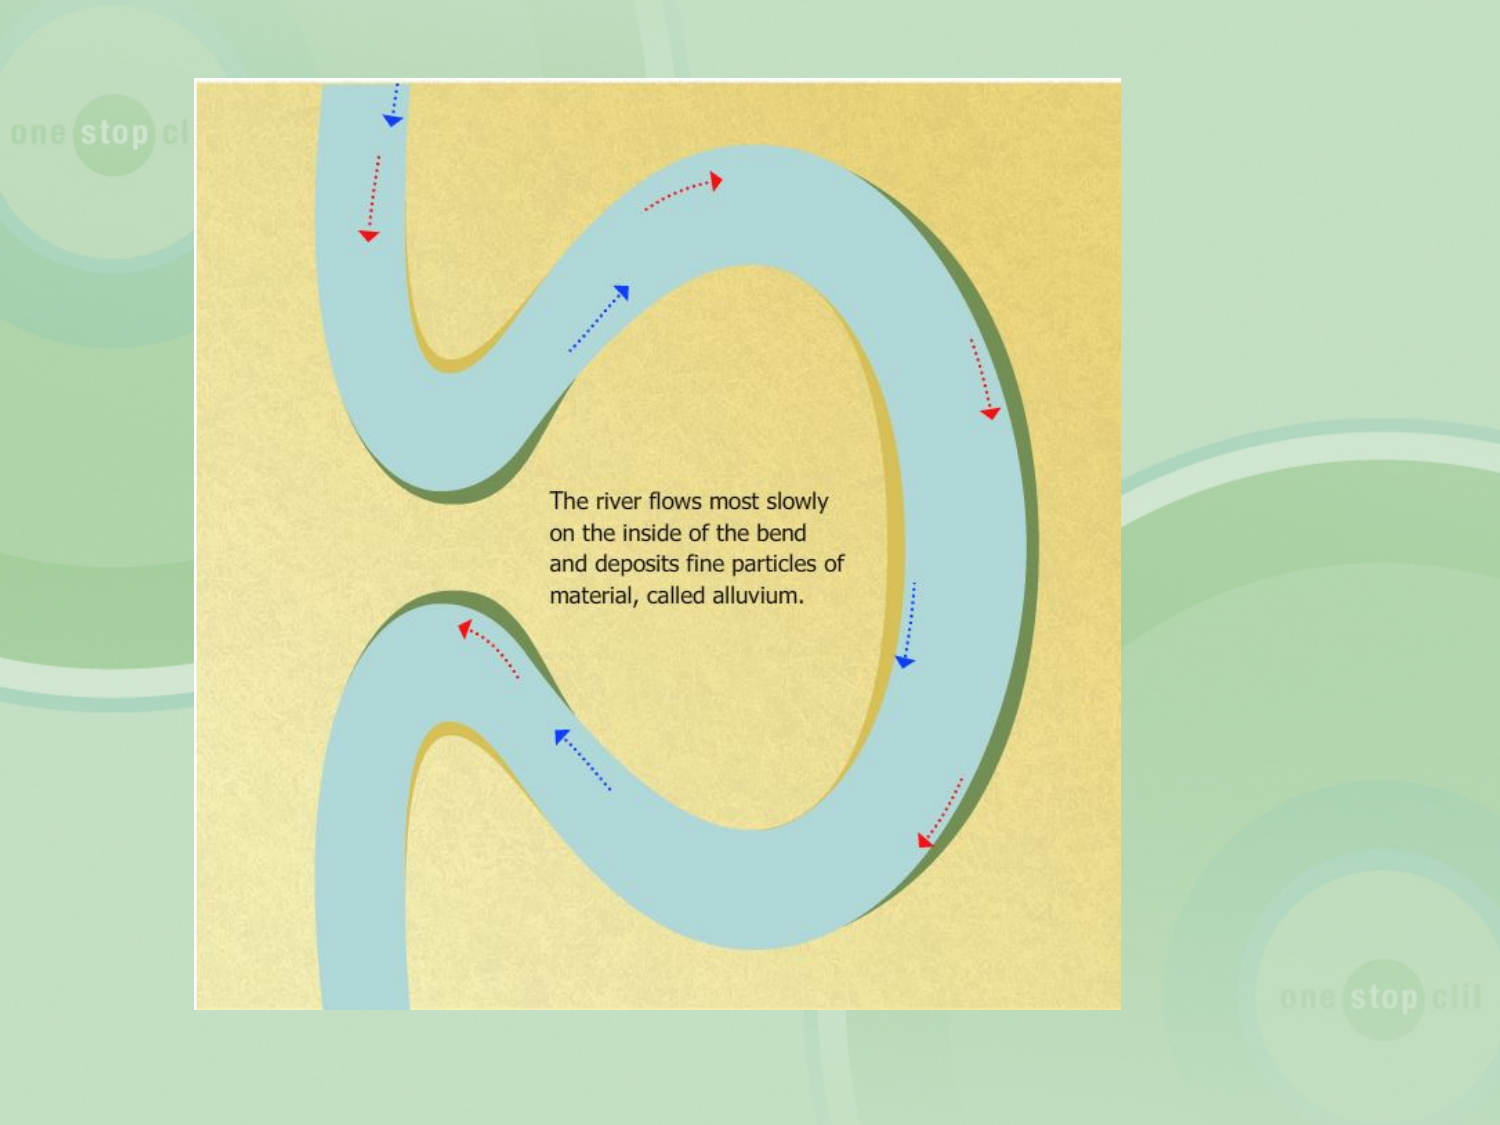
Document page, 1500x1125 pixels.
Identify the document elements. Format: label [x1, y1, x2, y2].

list [194, 77, 1121, 1010]
picture [0, 0, 1500, 1125]
